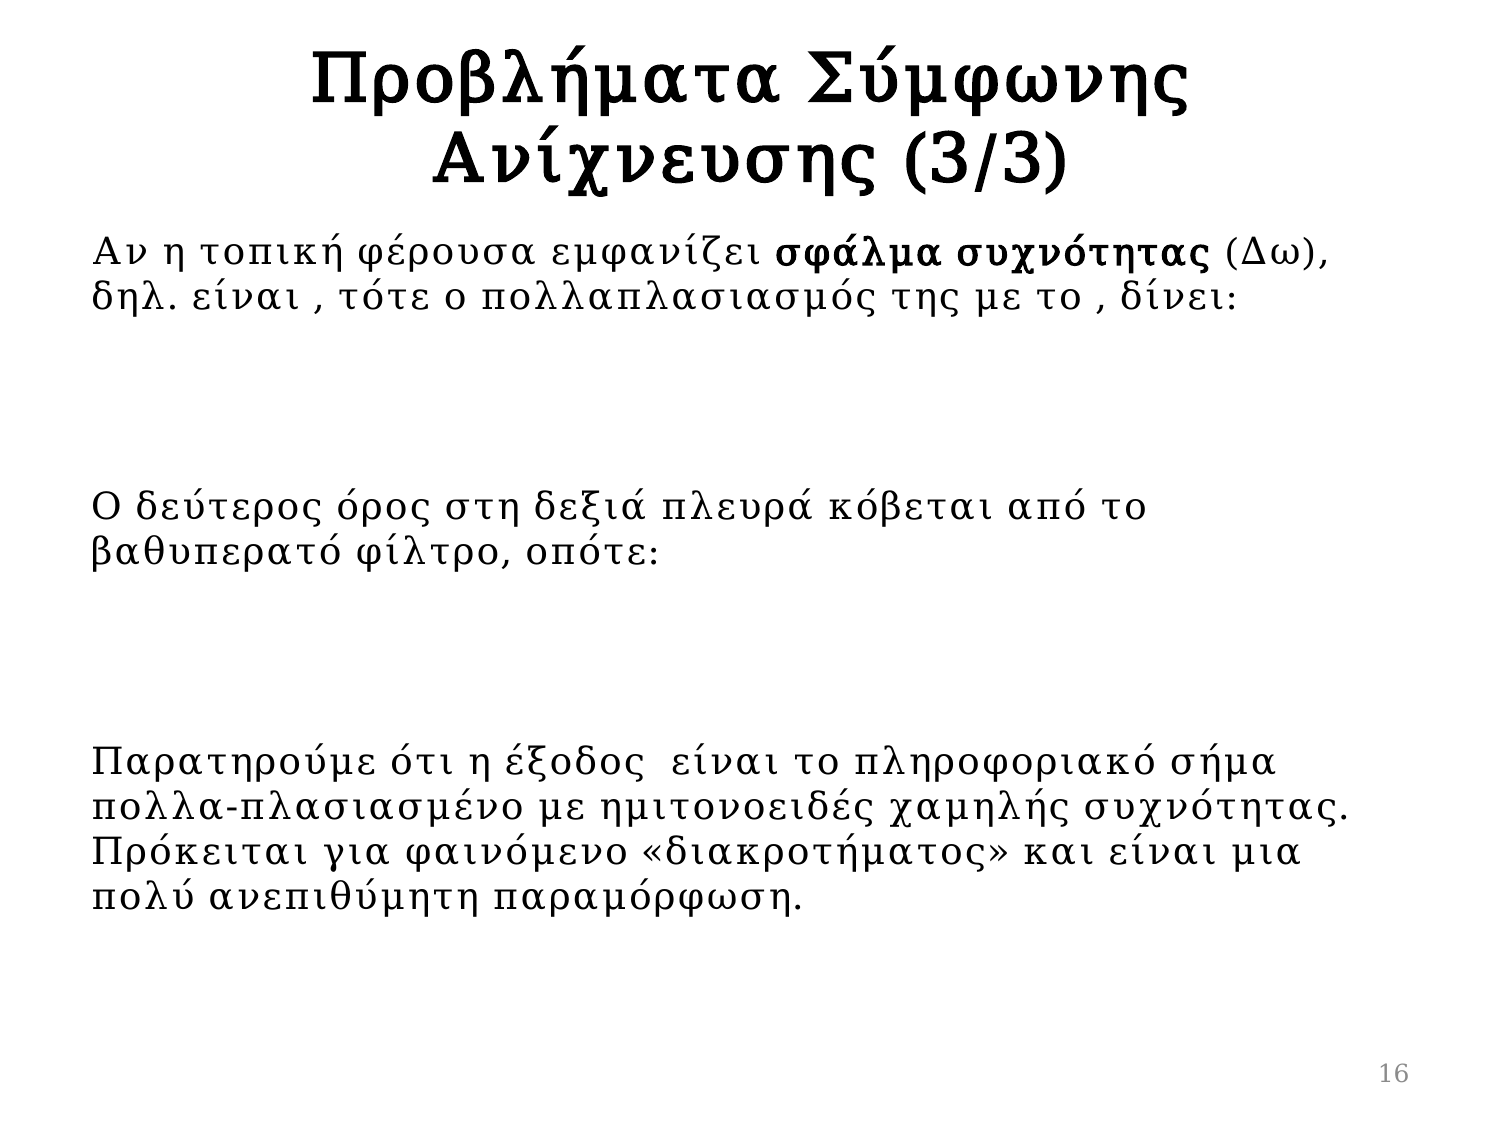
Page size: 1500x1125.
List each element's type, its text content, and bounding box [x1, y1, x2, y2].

title Προβλήματα Σύμφωνης Ανίχνευσης (3/3) [75, 20, 1425, 209]
slide_number 16 [1222, 1042, 1425, 1103]
